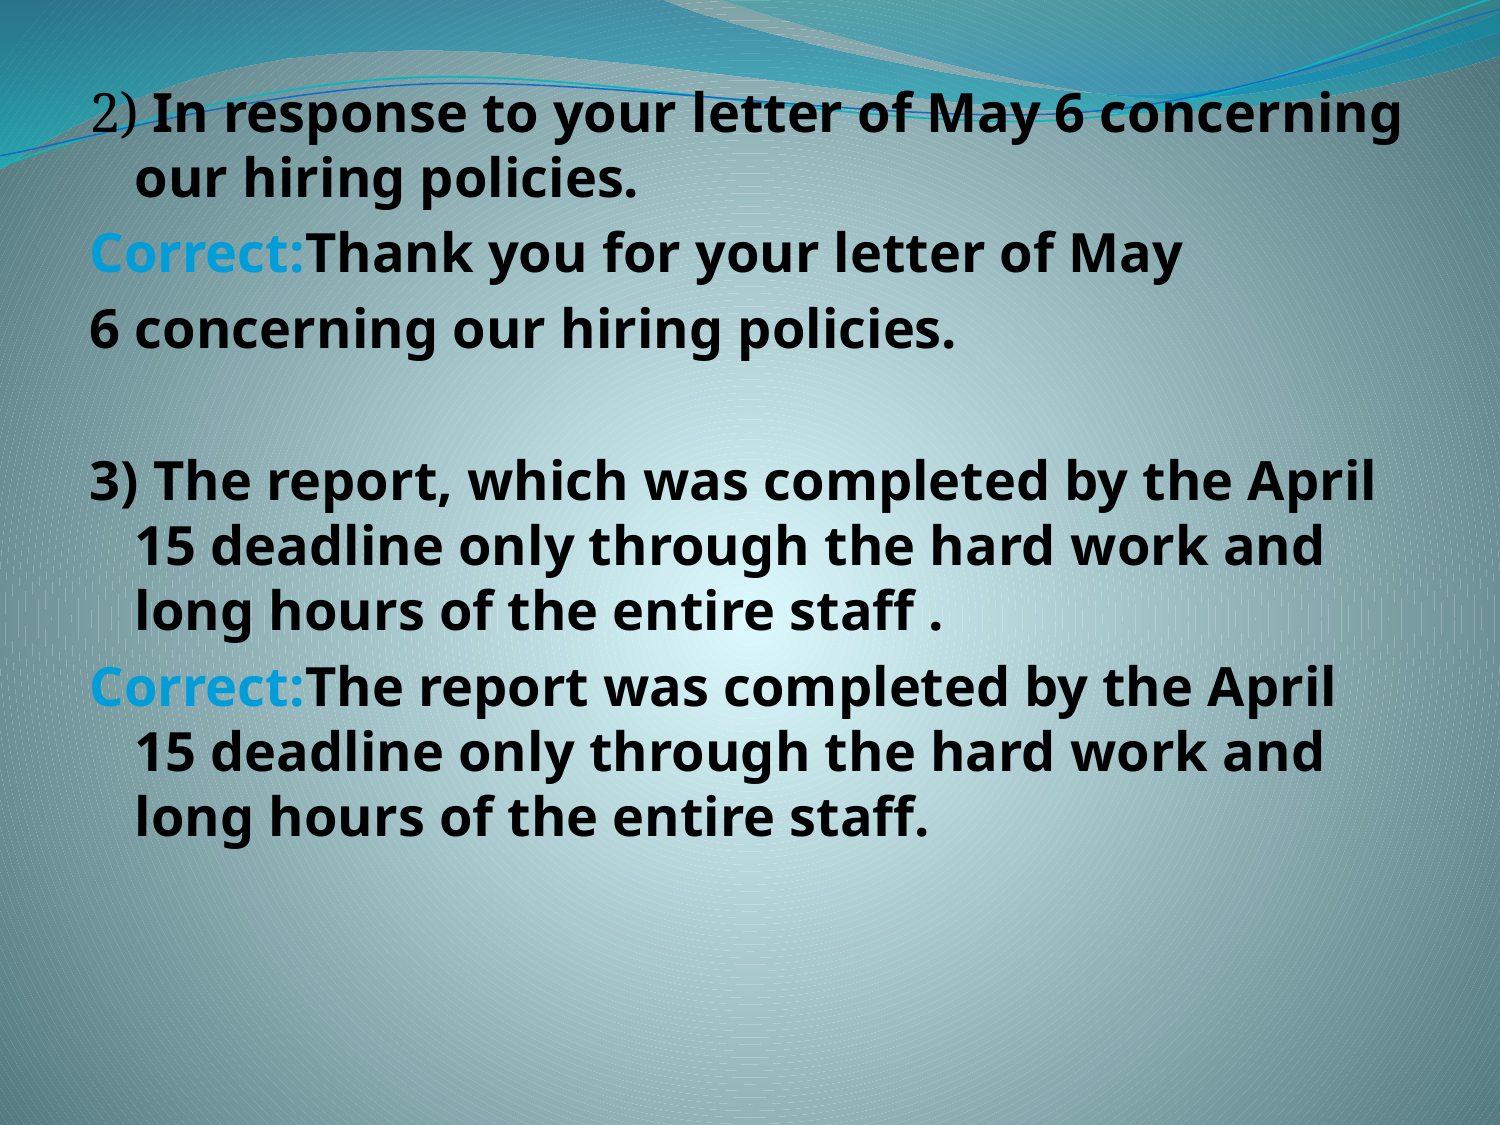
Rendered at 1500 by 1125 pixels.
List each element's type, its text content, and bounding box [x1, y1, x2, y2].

list 2) In response to your letter of May 6 concerning our hiring policies. Correct:Thank you for your letter of May 6 concerning our hiring policies. 3) The report, which was completed by the April 15 deadline only through the hard work and long hours of the entire staff . Correct:The report was completed by the April 15 deadline only through the hard work and long hours of the entire staff. [75, 70, 1425, 1005]
